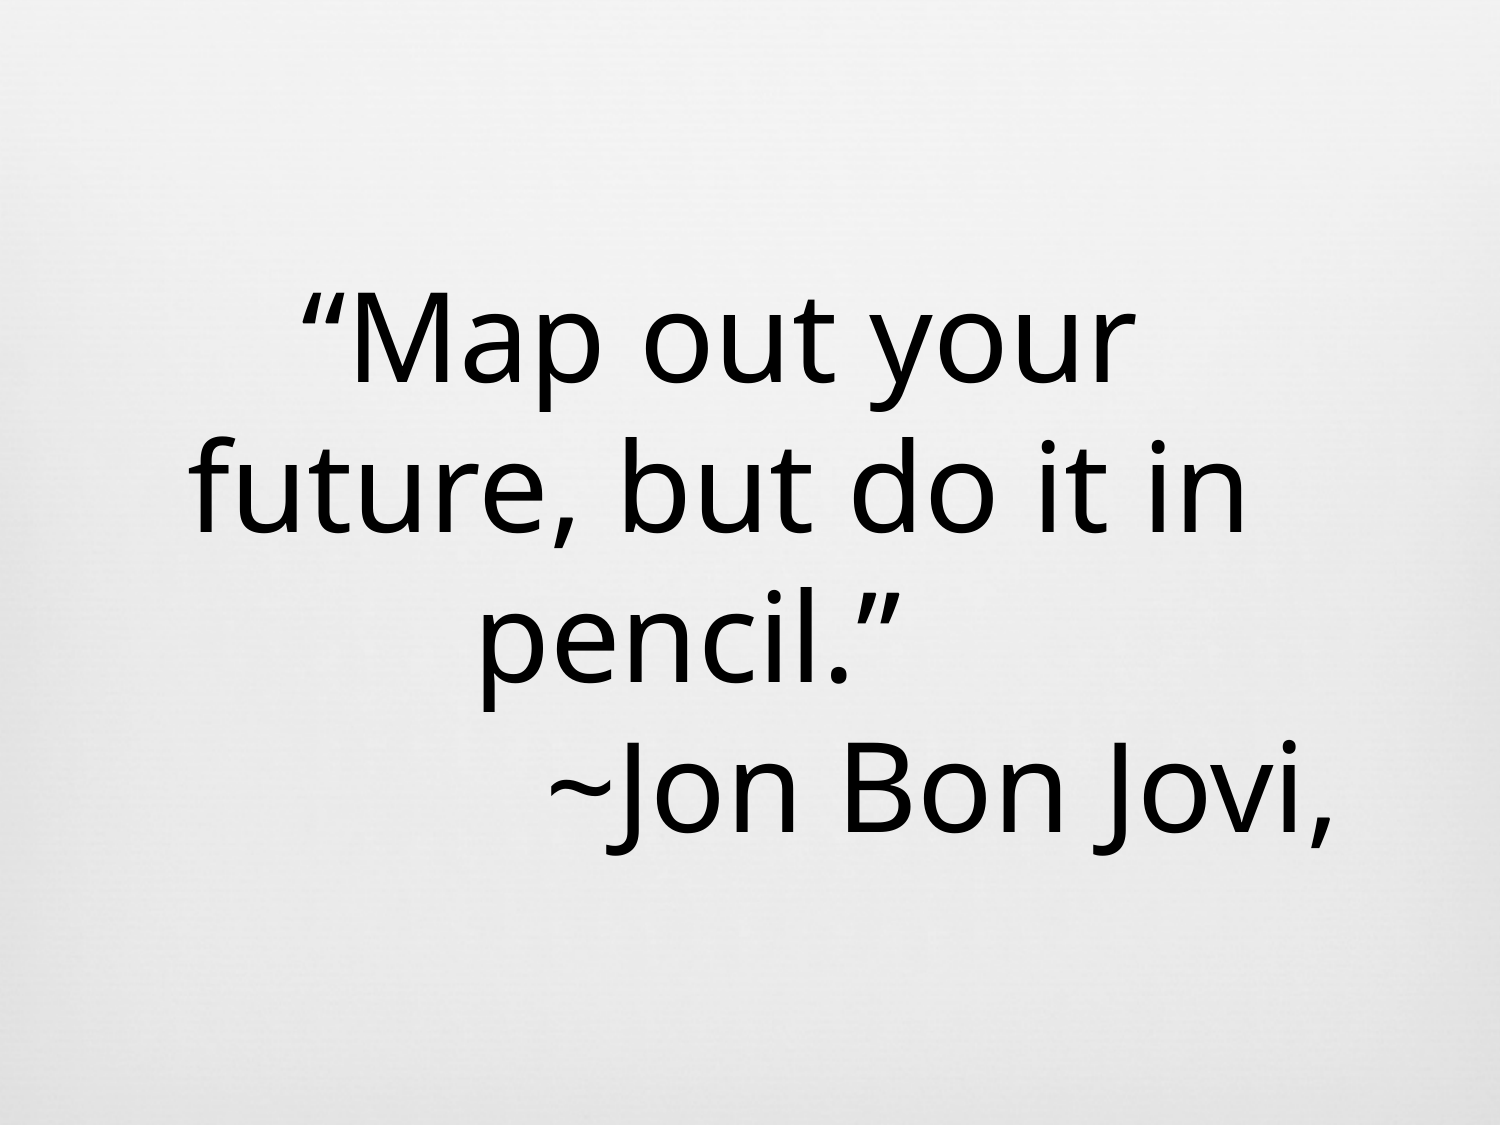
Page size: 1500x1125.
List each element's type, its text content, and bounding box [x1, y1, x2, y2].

text_box “Map out your future, but do it in pencil.” ~Jon Bon Jovi, [75, 250, 1365, 1125]
